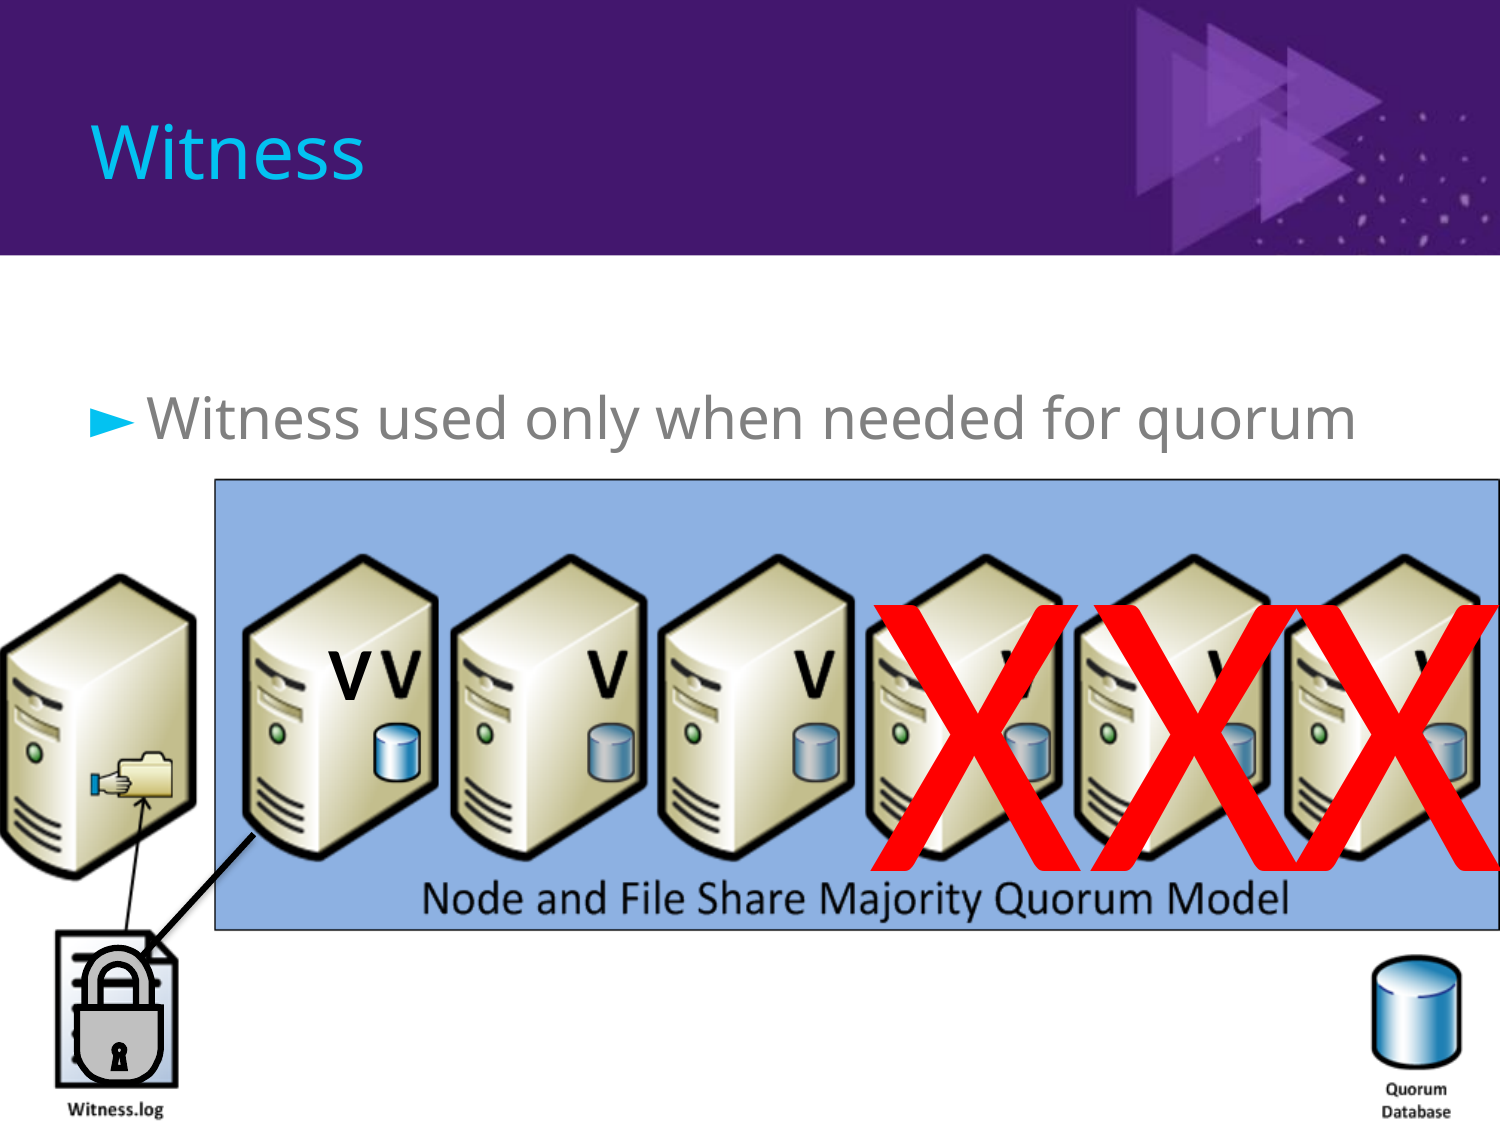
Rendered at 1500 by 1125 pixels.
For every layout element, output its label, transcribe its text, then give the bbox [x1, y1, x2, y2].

title Witness [75, 56, 1425, 244]
picture [0, 0, 1500, 255]
picture [0, 456, 1500, 1125]
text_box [76, 833, 255, 1083]
list Witness used only when needed for quorum [75, 373, 1425, 455]
